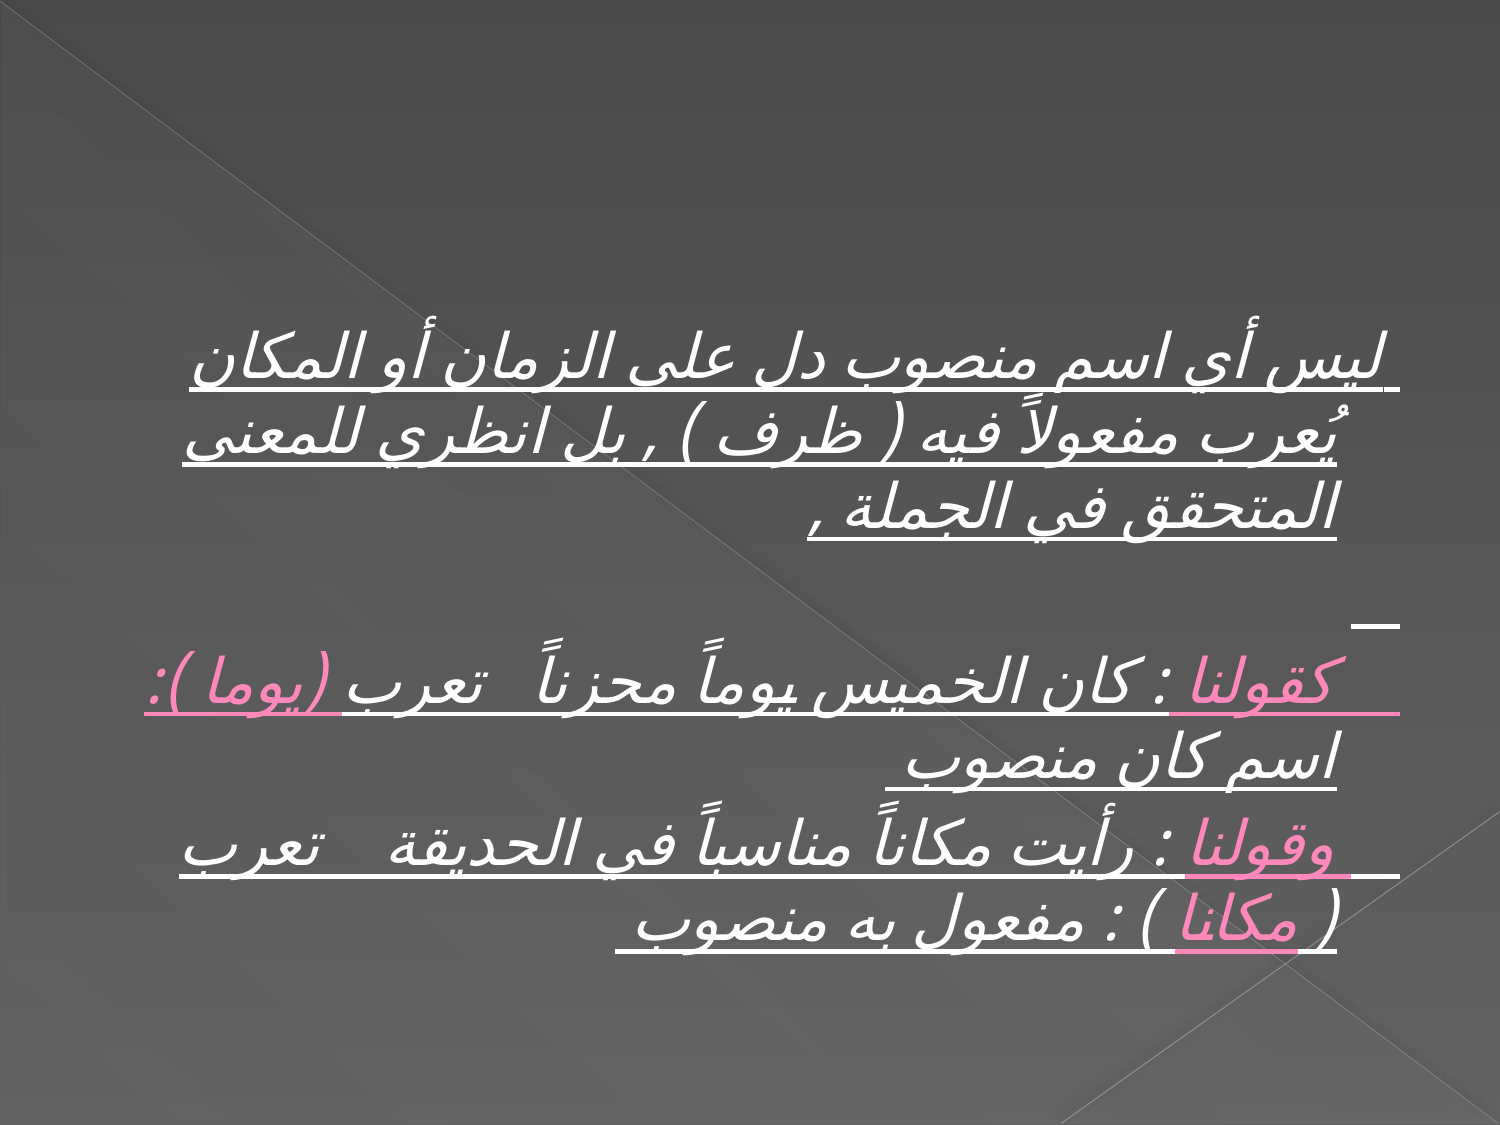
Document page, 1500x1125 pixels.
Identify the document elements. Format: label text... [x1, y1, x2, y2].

list ليس أي اسم منصوب دل على الزمان أو المكان يُعرب مفعولاً فيه ( ظرف ) , بل انظري للمعنى المتحقق في الجملة , كقولنا : كان الخميس يوماً محزناً تعرب (يوما ): اسم كان منصوب وقولنا : رأيت مكاناً مناسباً في الحديقة تعرب ( مكانا ) : مفعول به منصوب [75, 308, 1425, 1059]
